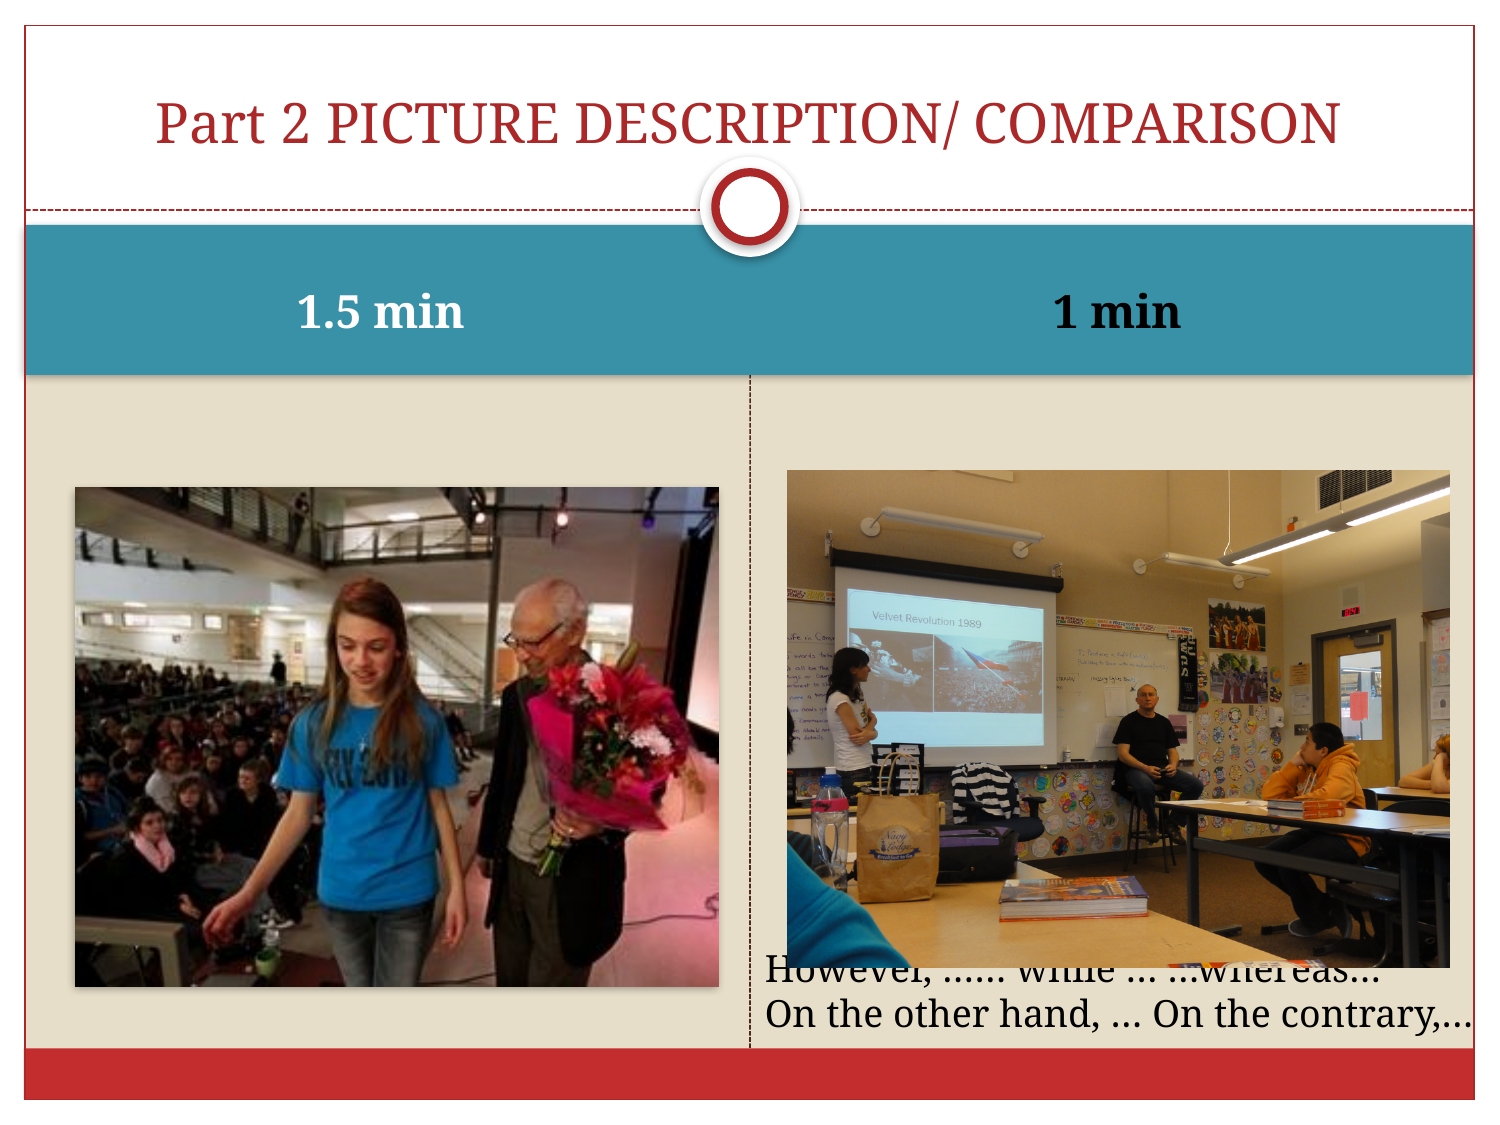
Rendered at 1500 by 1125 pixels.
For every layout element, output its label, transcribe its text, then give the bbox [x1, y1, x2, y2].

title Part 2 PICTURE DESCRIPTION/ COMPARISON [49, 37, 1450, 162]
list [787, 470, 1451, 968]
list 1.5 min [48, 249, 714, 371]
list 1 min [785, 249, 1450, 371]
text_box However, …… while … …whereas… On the other hand, … On the contrary,… [749, 937, 1500, 1043]
picture [74, 487, 719, 987]
